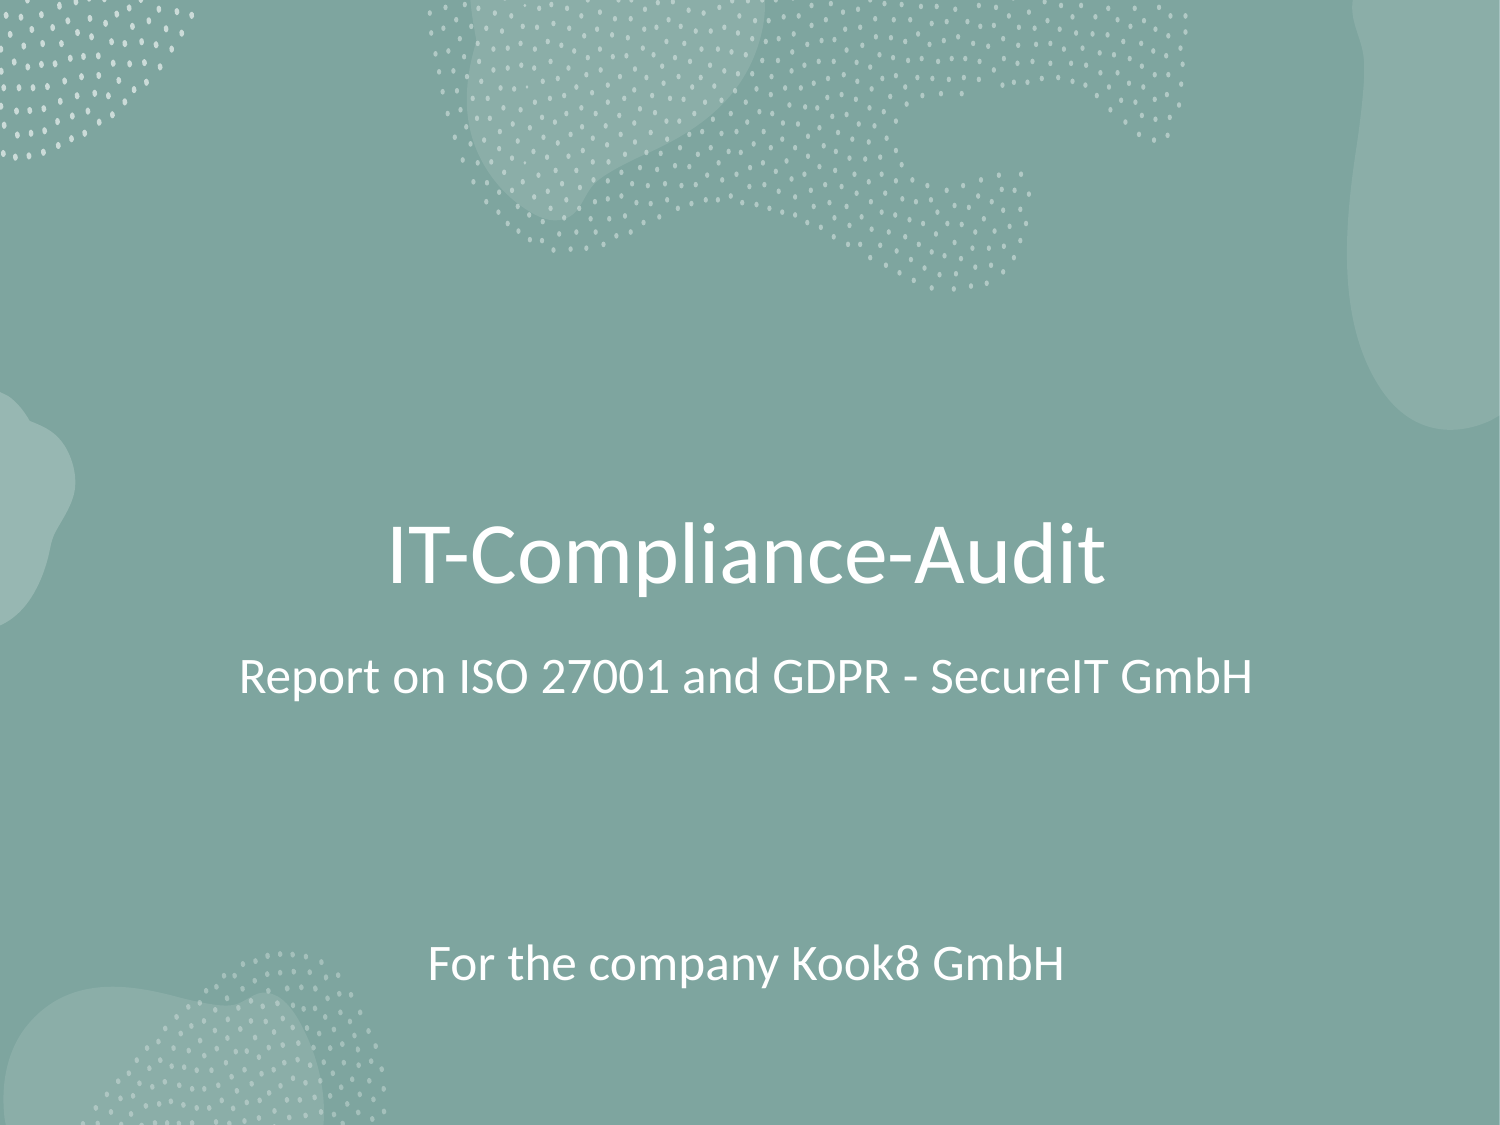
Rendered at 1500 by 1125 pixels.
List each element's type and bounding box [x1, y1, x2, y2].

text_box [0, 0, 1500, 1125]
